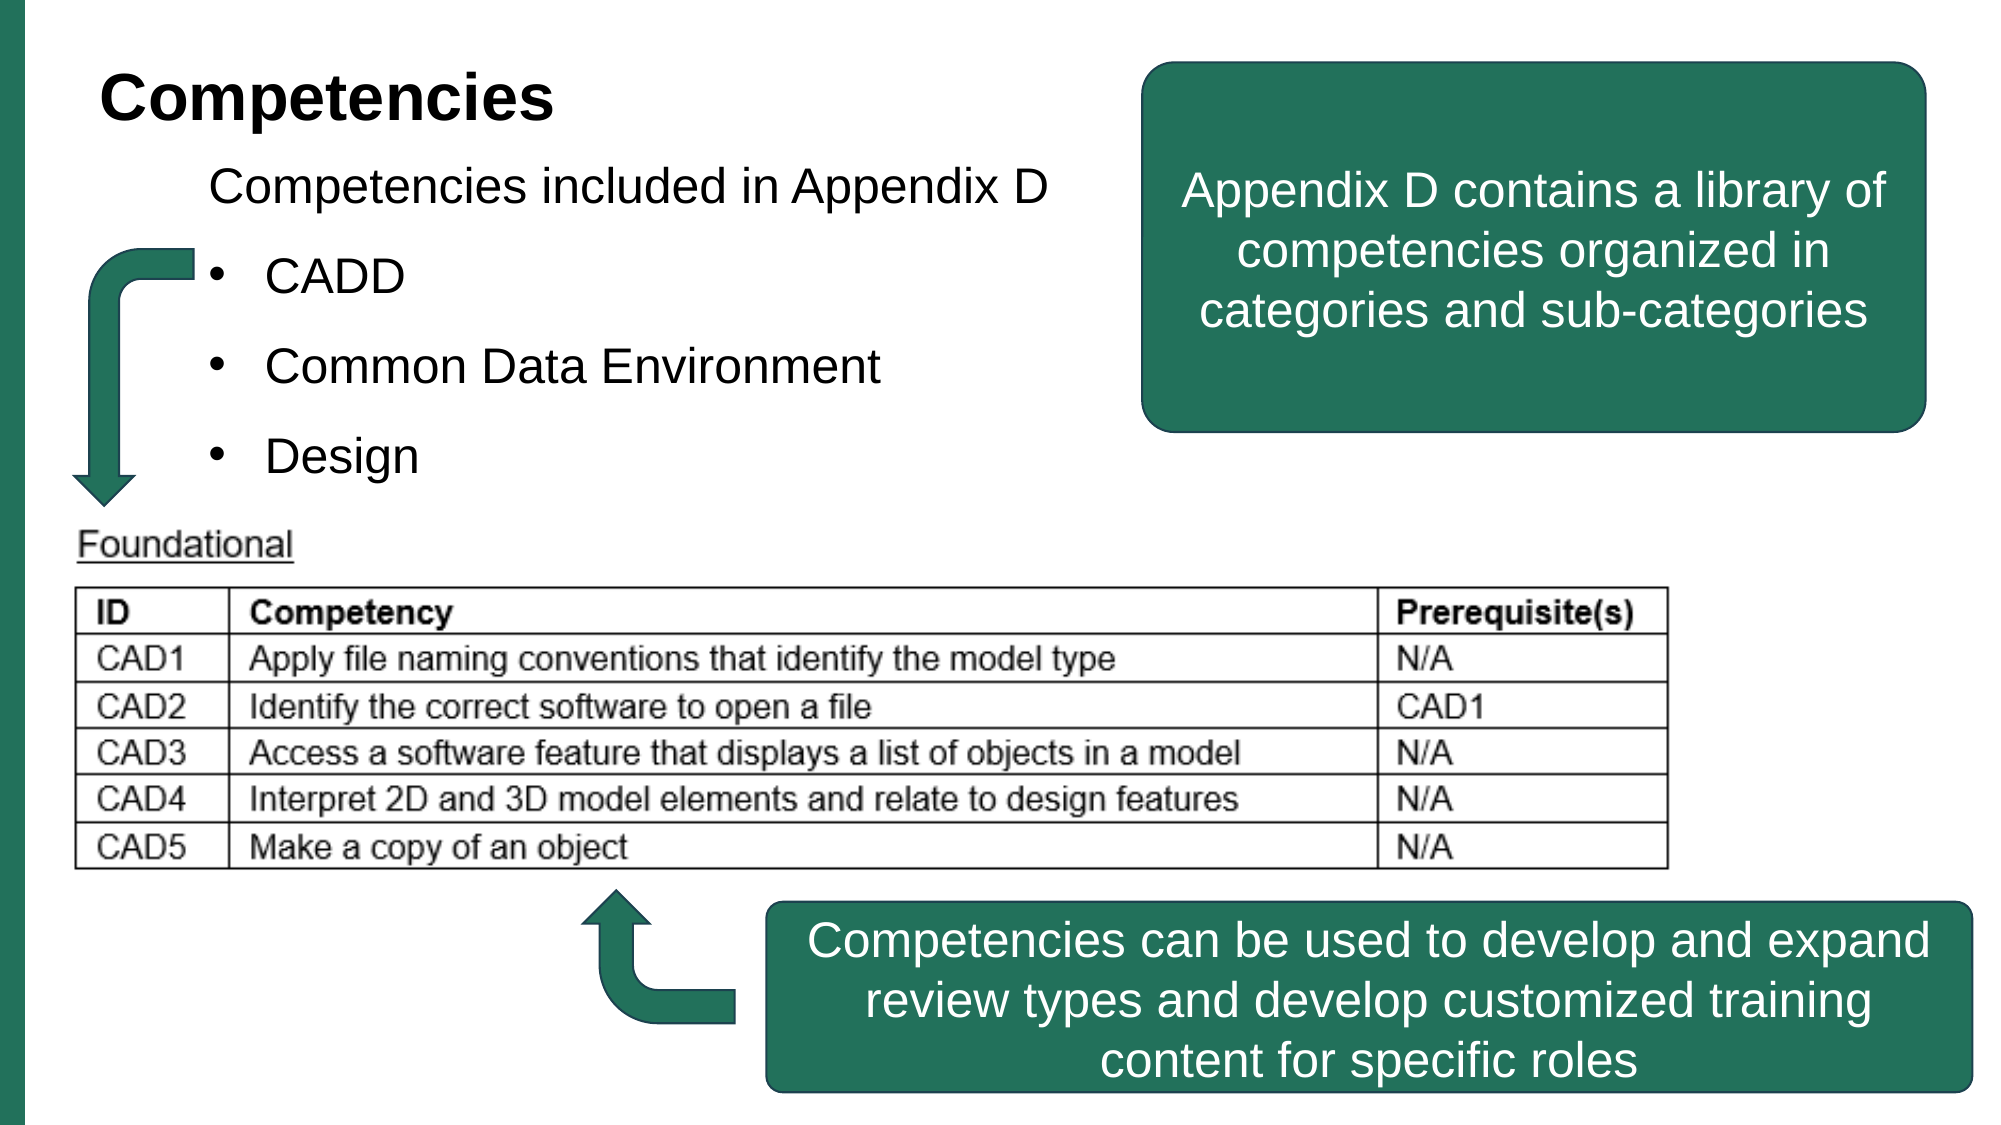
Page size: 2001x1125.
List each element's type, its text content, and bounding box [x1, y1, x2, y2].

text_box [71, 248, 195, 508]
text_box Competencies included in Appendix D CADD Common Data Environment Design [193, 115, 1276, 491]
text_box [580, 891, 736, 1025]
title Competencies [99, 62, 1163, 200]
picture [56, 520, 1695, 891]
text_box Competencies can be used to develop and expand review types and develop customized training content for specific roles [765, 900, 1974, 1094]
text_box Appendix D contains a library of competencies organized in categories and sub-categories [1141, 61, 1927, 434]
